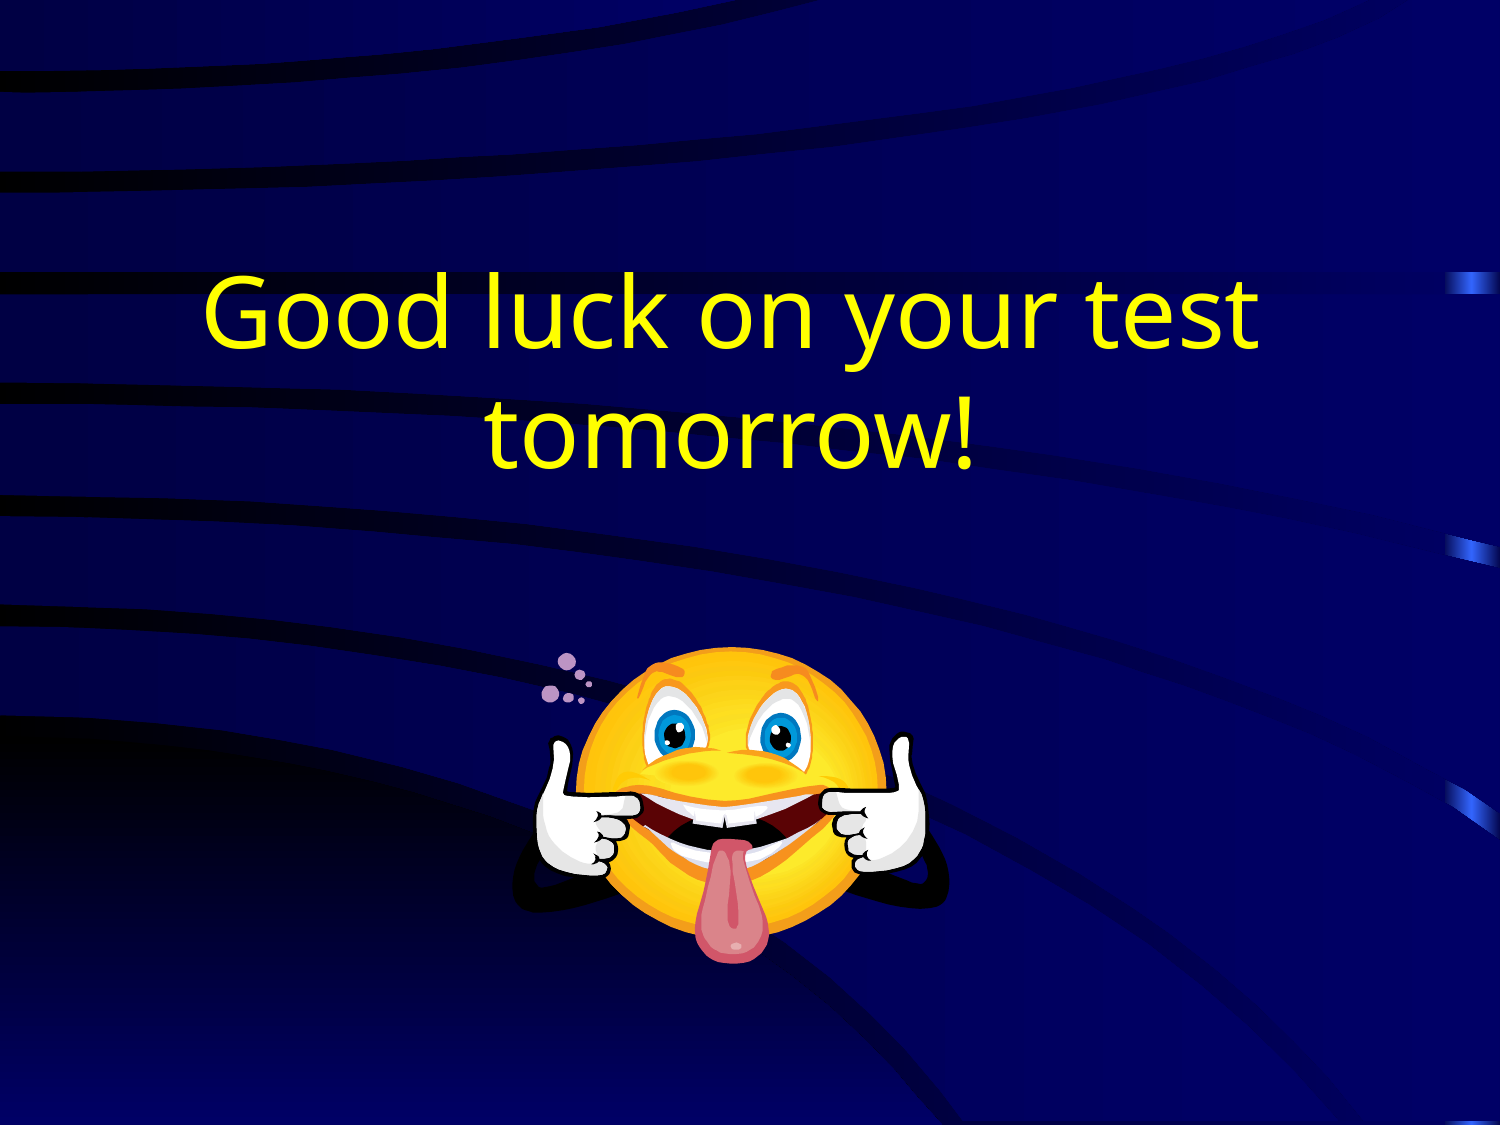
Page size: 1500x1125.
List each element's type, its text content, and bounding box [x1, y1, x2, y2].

title Good luck on your test tomorrow! [162, 112, 1301, 626]
picture [512, 646, 951, 964]
